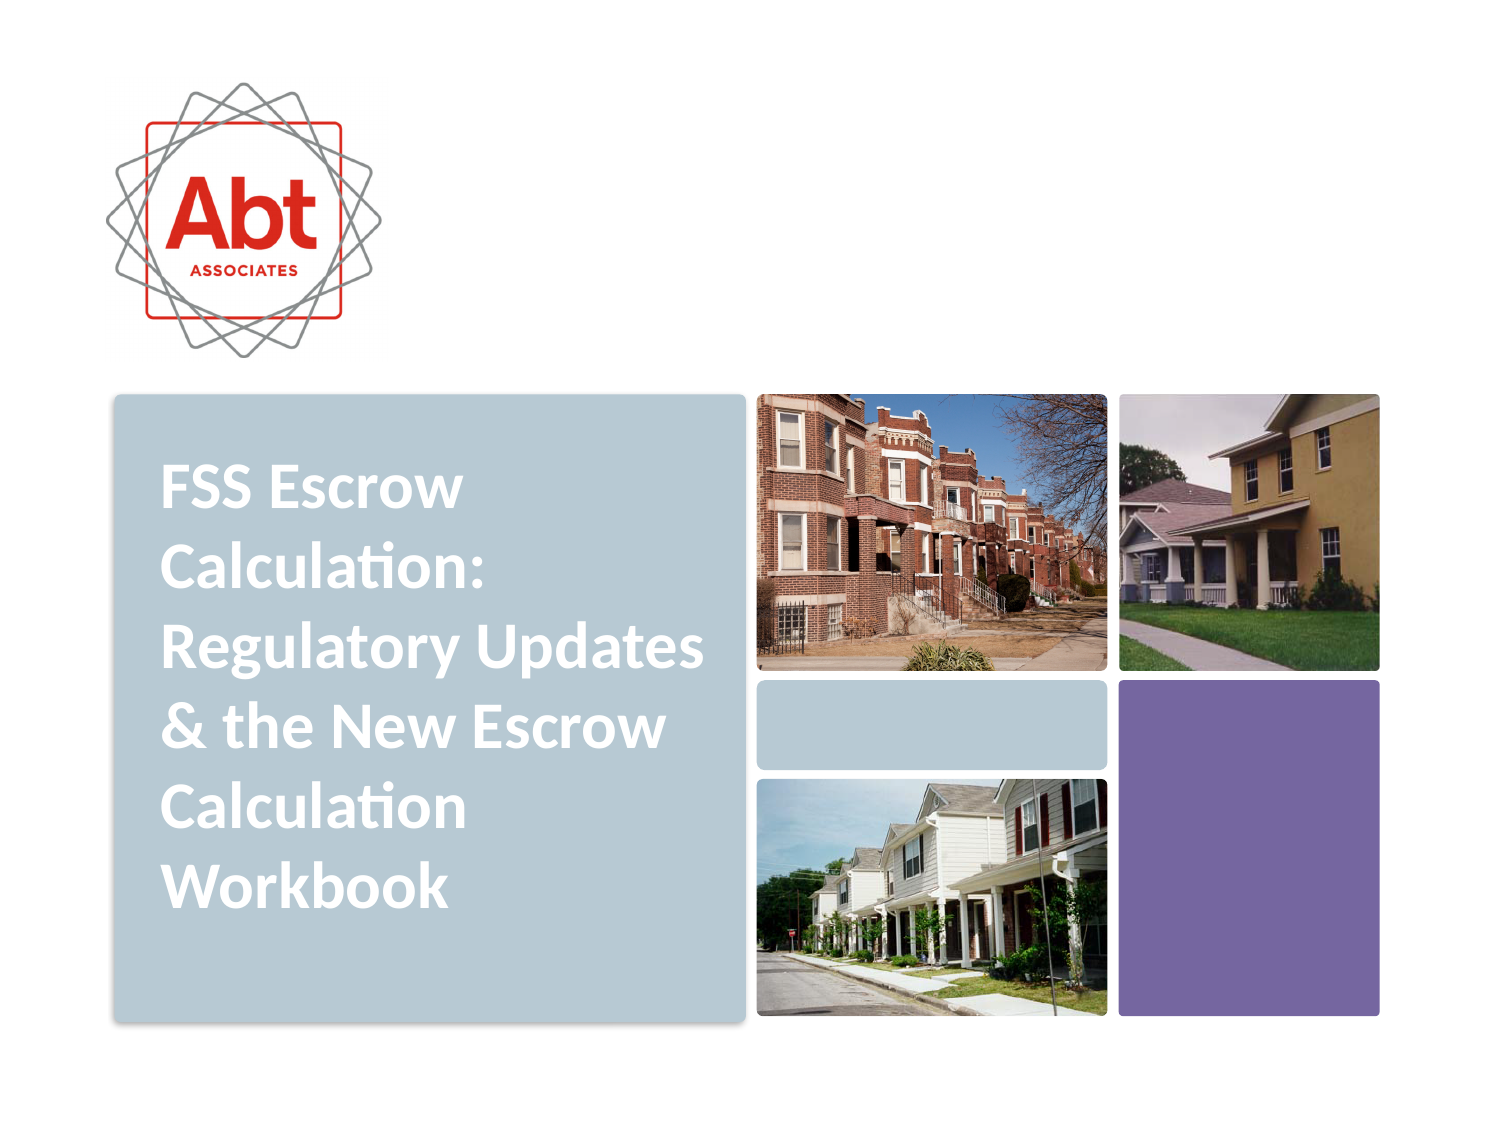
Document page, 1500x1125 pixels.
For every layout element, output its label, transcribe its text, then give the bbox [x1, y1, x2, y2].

picture [756, 393, 1108, 672]
picture [1119, 393, 1380, 672]
text_box [754, 679, 1110, 773]
picture [105, 77, 389, 362]
list FSS Escrow Calculation: Regulatory Updates & the New Escrow Calculation Workbook [145, 434, 726, 972]
picture [756, 778, 1108, 1017]
text_box [1116, 679, 1382, 1019]
